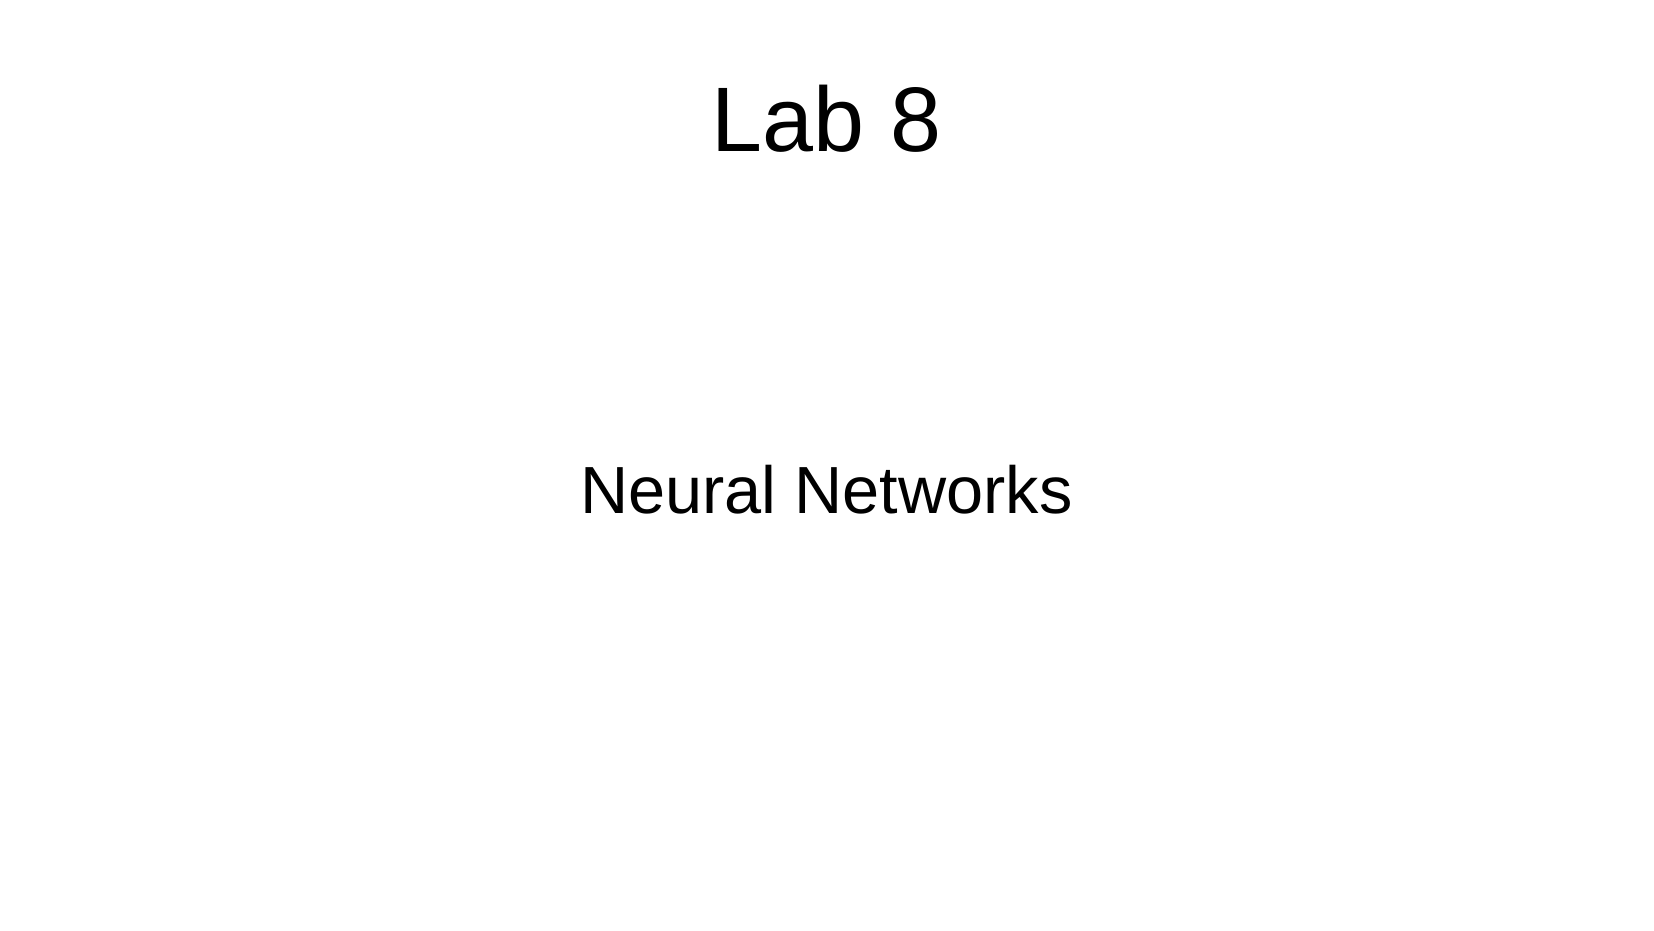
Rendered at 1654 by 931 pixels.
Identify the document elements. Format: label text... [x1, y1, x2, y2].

text_box Neural Networks [82, 217, 1571, 757]
text_box Lab 8 [82, 37, 1571, 193]
